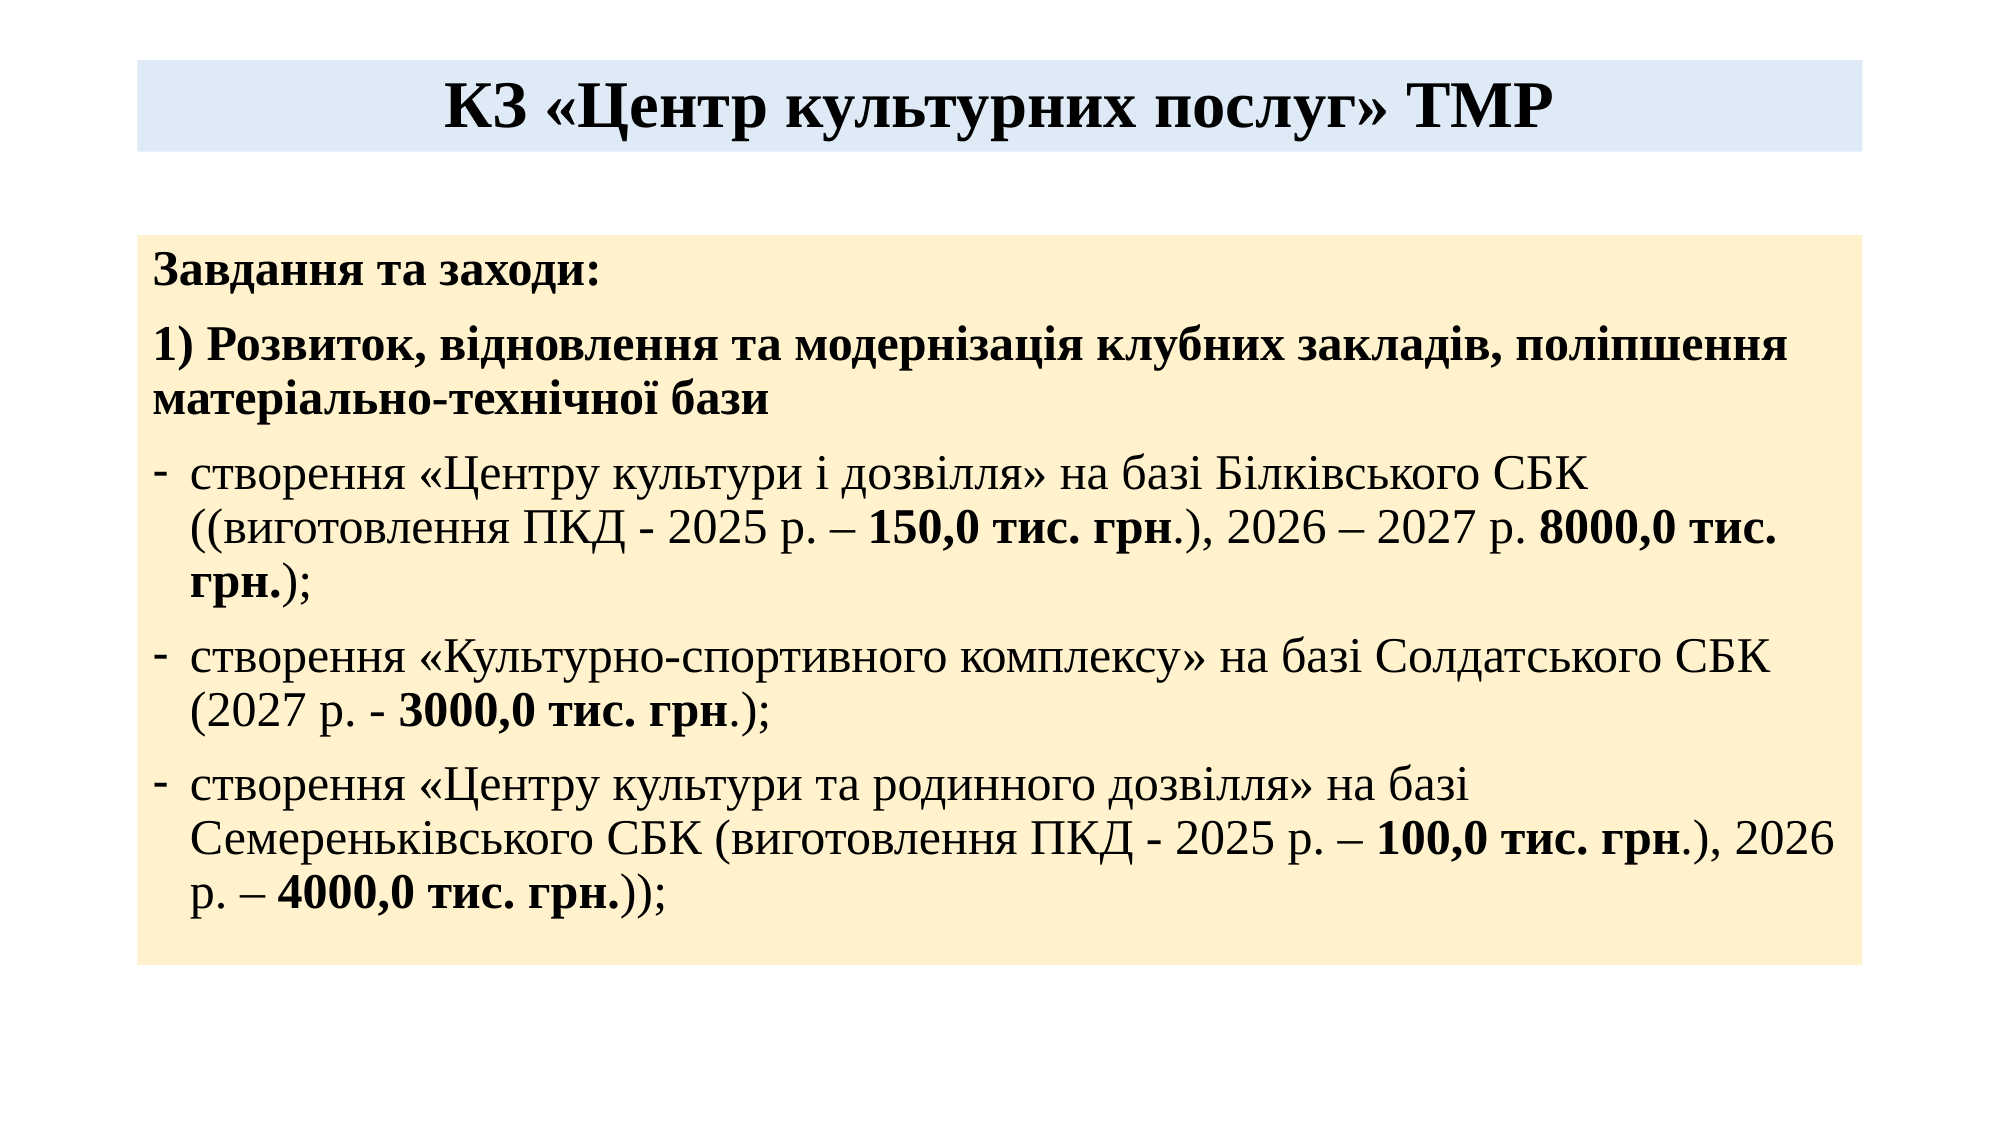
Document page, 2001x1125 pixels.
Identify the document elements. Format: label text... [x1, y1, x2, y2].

title КЗ «Центр культурних послуг» ТМР [137, 59, 1863, 152]
list Завдання та заходи: 1) Розвиток, відновлення та модернізація клубних закладів, поліпшення матеріально-технічної бази створення «Центру культури і дозвілля» на базі Білківського СБК ((виготовлення ПКД - 2025 р. – 150,0 тис. грн.), 2026 – 2027 р. 8000,0 тис. грн.); створення «Культурно-спортивного комплексу» на базі Солдатського СБК (2027 р. - 3000,0 тис. грн.); створення «Центру культури та родинного дозвілля» на базі Семереньківського СБК (виготовлення ПКД - 2025 р. – 100,0 тис. грн.), 2026 р. – 4000,0 тис. грн.)); [137, 235, 1863, 966]
